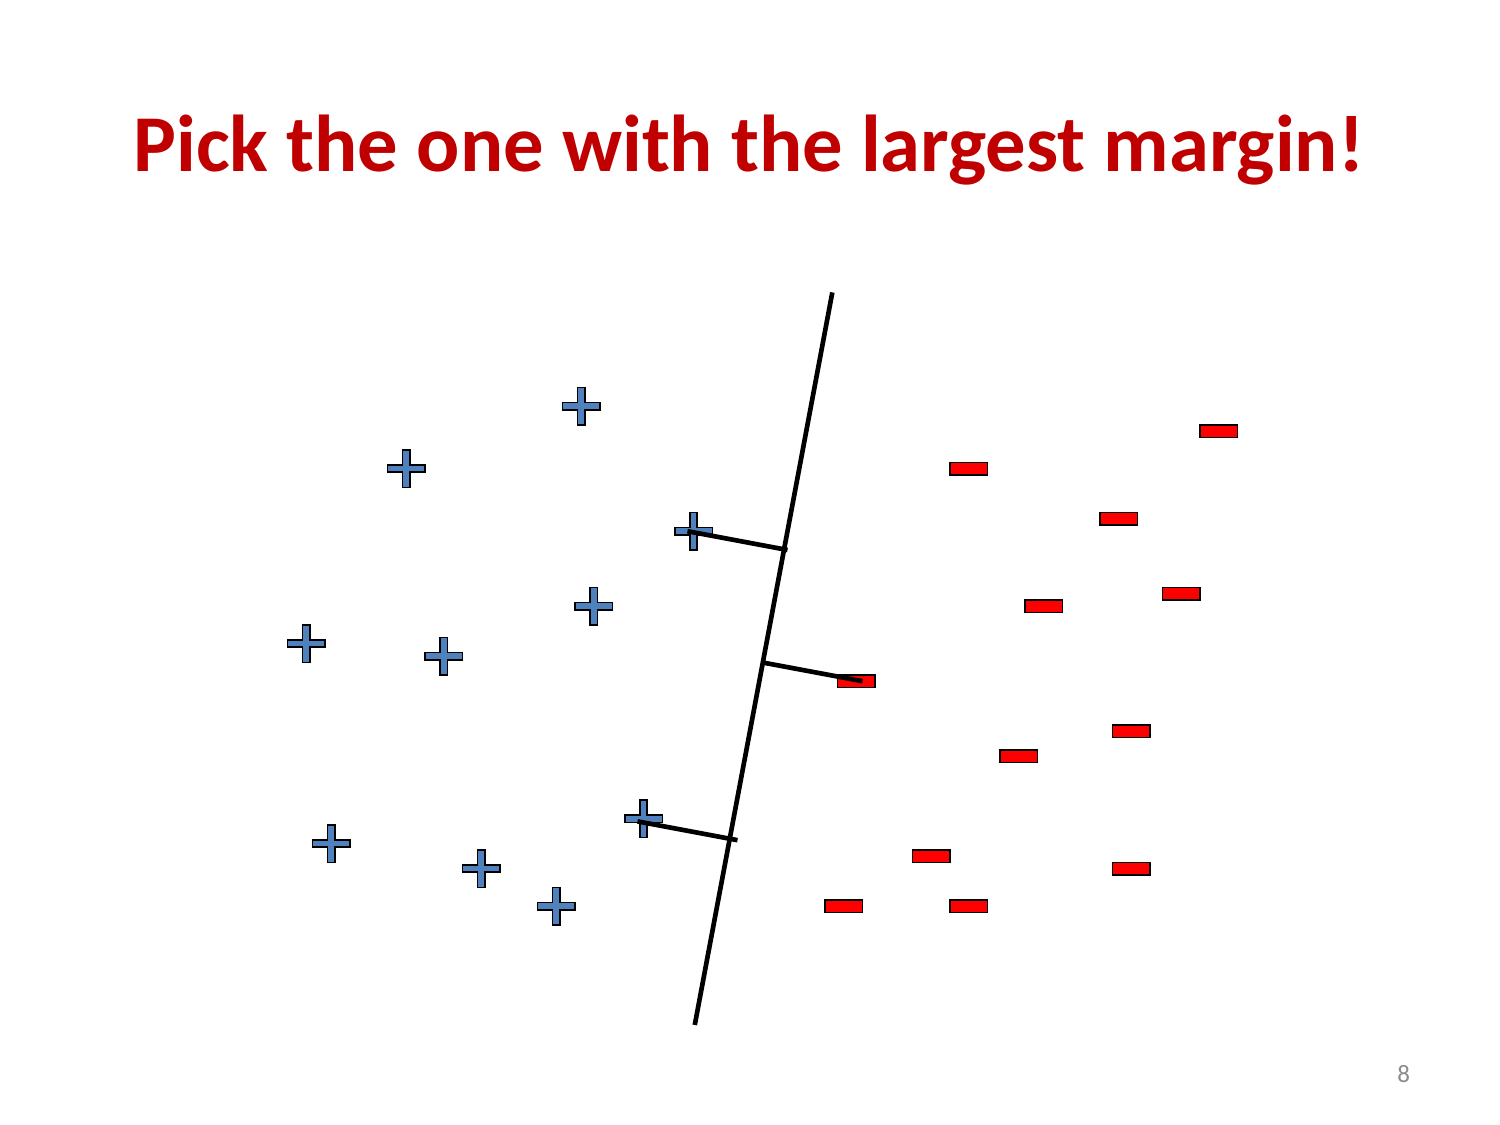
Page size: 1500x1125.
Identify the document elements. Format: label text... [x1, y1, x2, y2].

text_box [687, 530, 788, 551]
title Pick the one with the largest margin! [75, 45, 1425, 233]
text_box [287, 387, 713, 926]
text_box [762, 662, 863, 682]
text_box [637, 821, 738, 841]
slide_number 8 [1074, 1042, 1425, 1103]
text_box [824, 424, 1238, 913]
